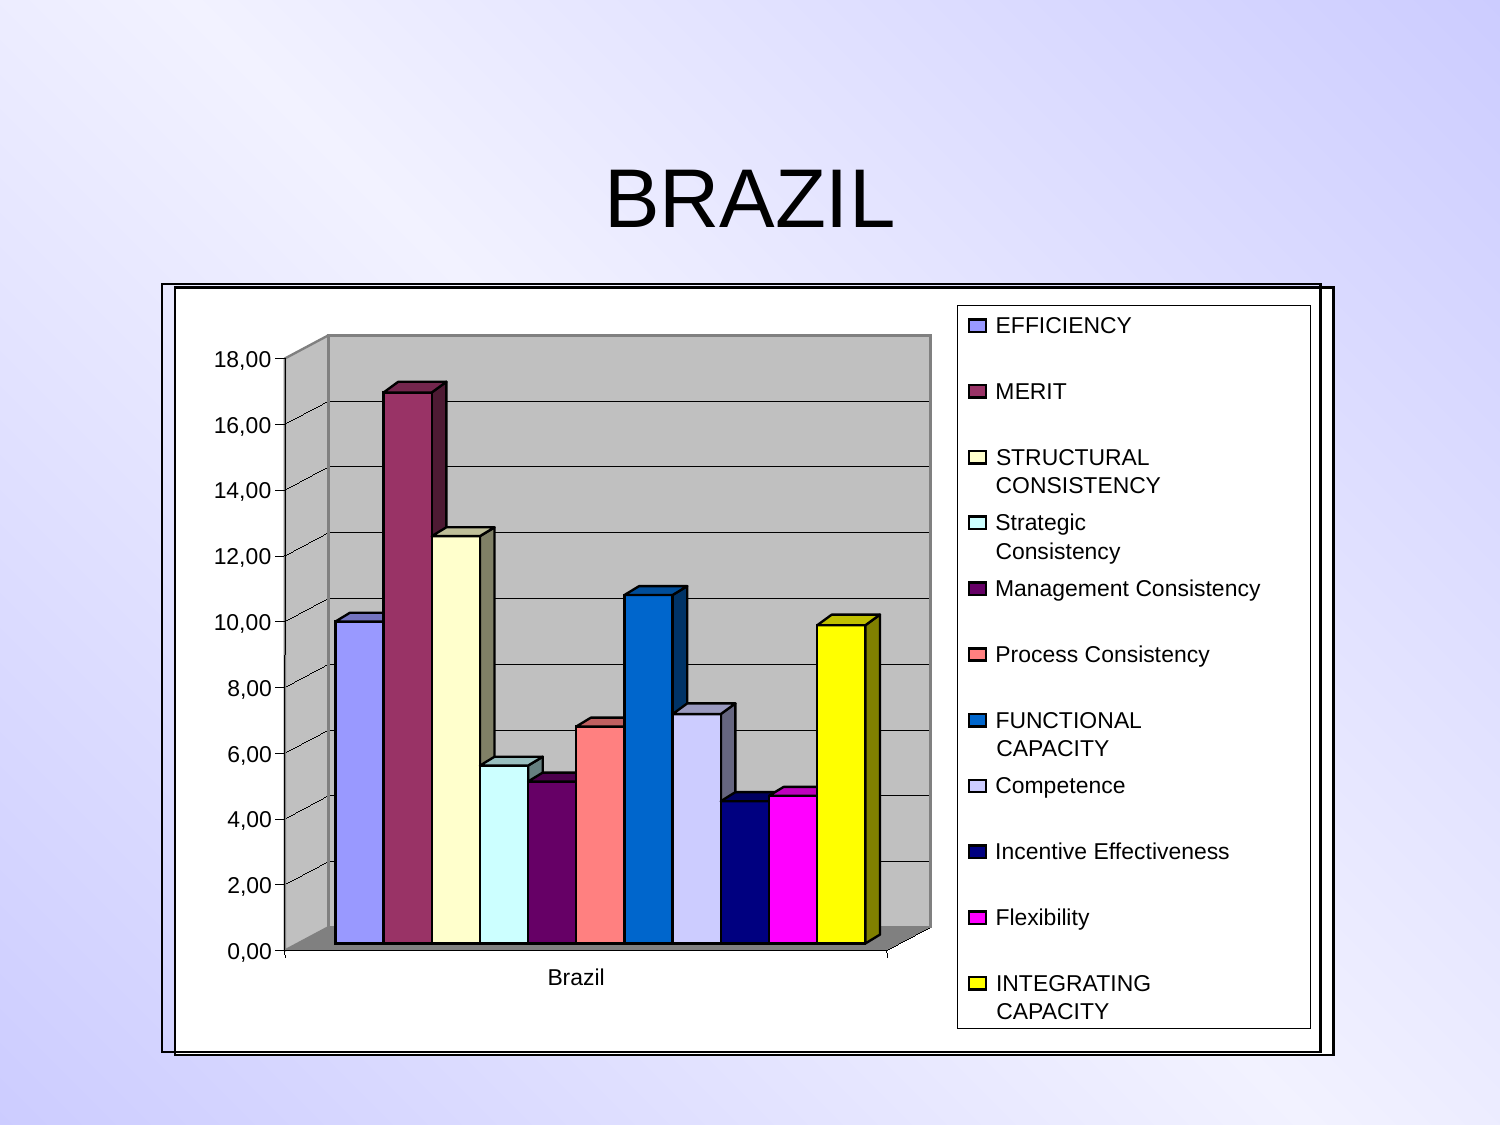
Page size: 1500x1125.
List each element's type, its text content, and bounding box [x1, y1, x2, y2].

text_box [174, 287, 1334, 1056]
title BRAZIL [112, 99, 1388, 288]
text_box [161, 283, 1321, 1052]
